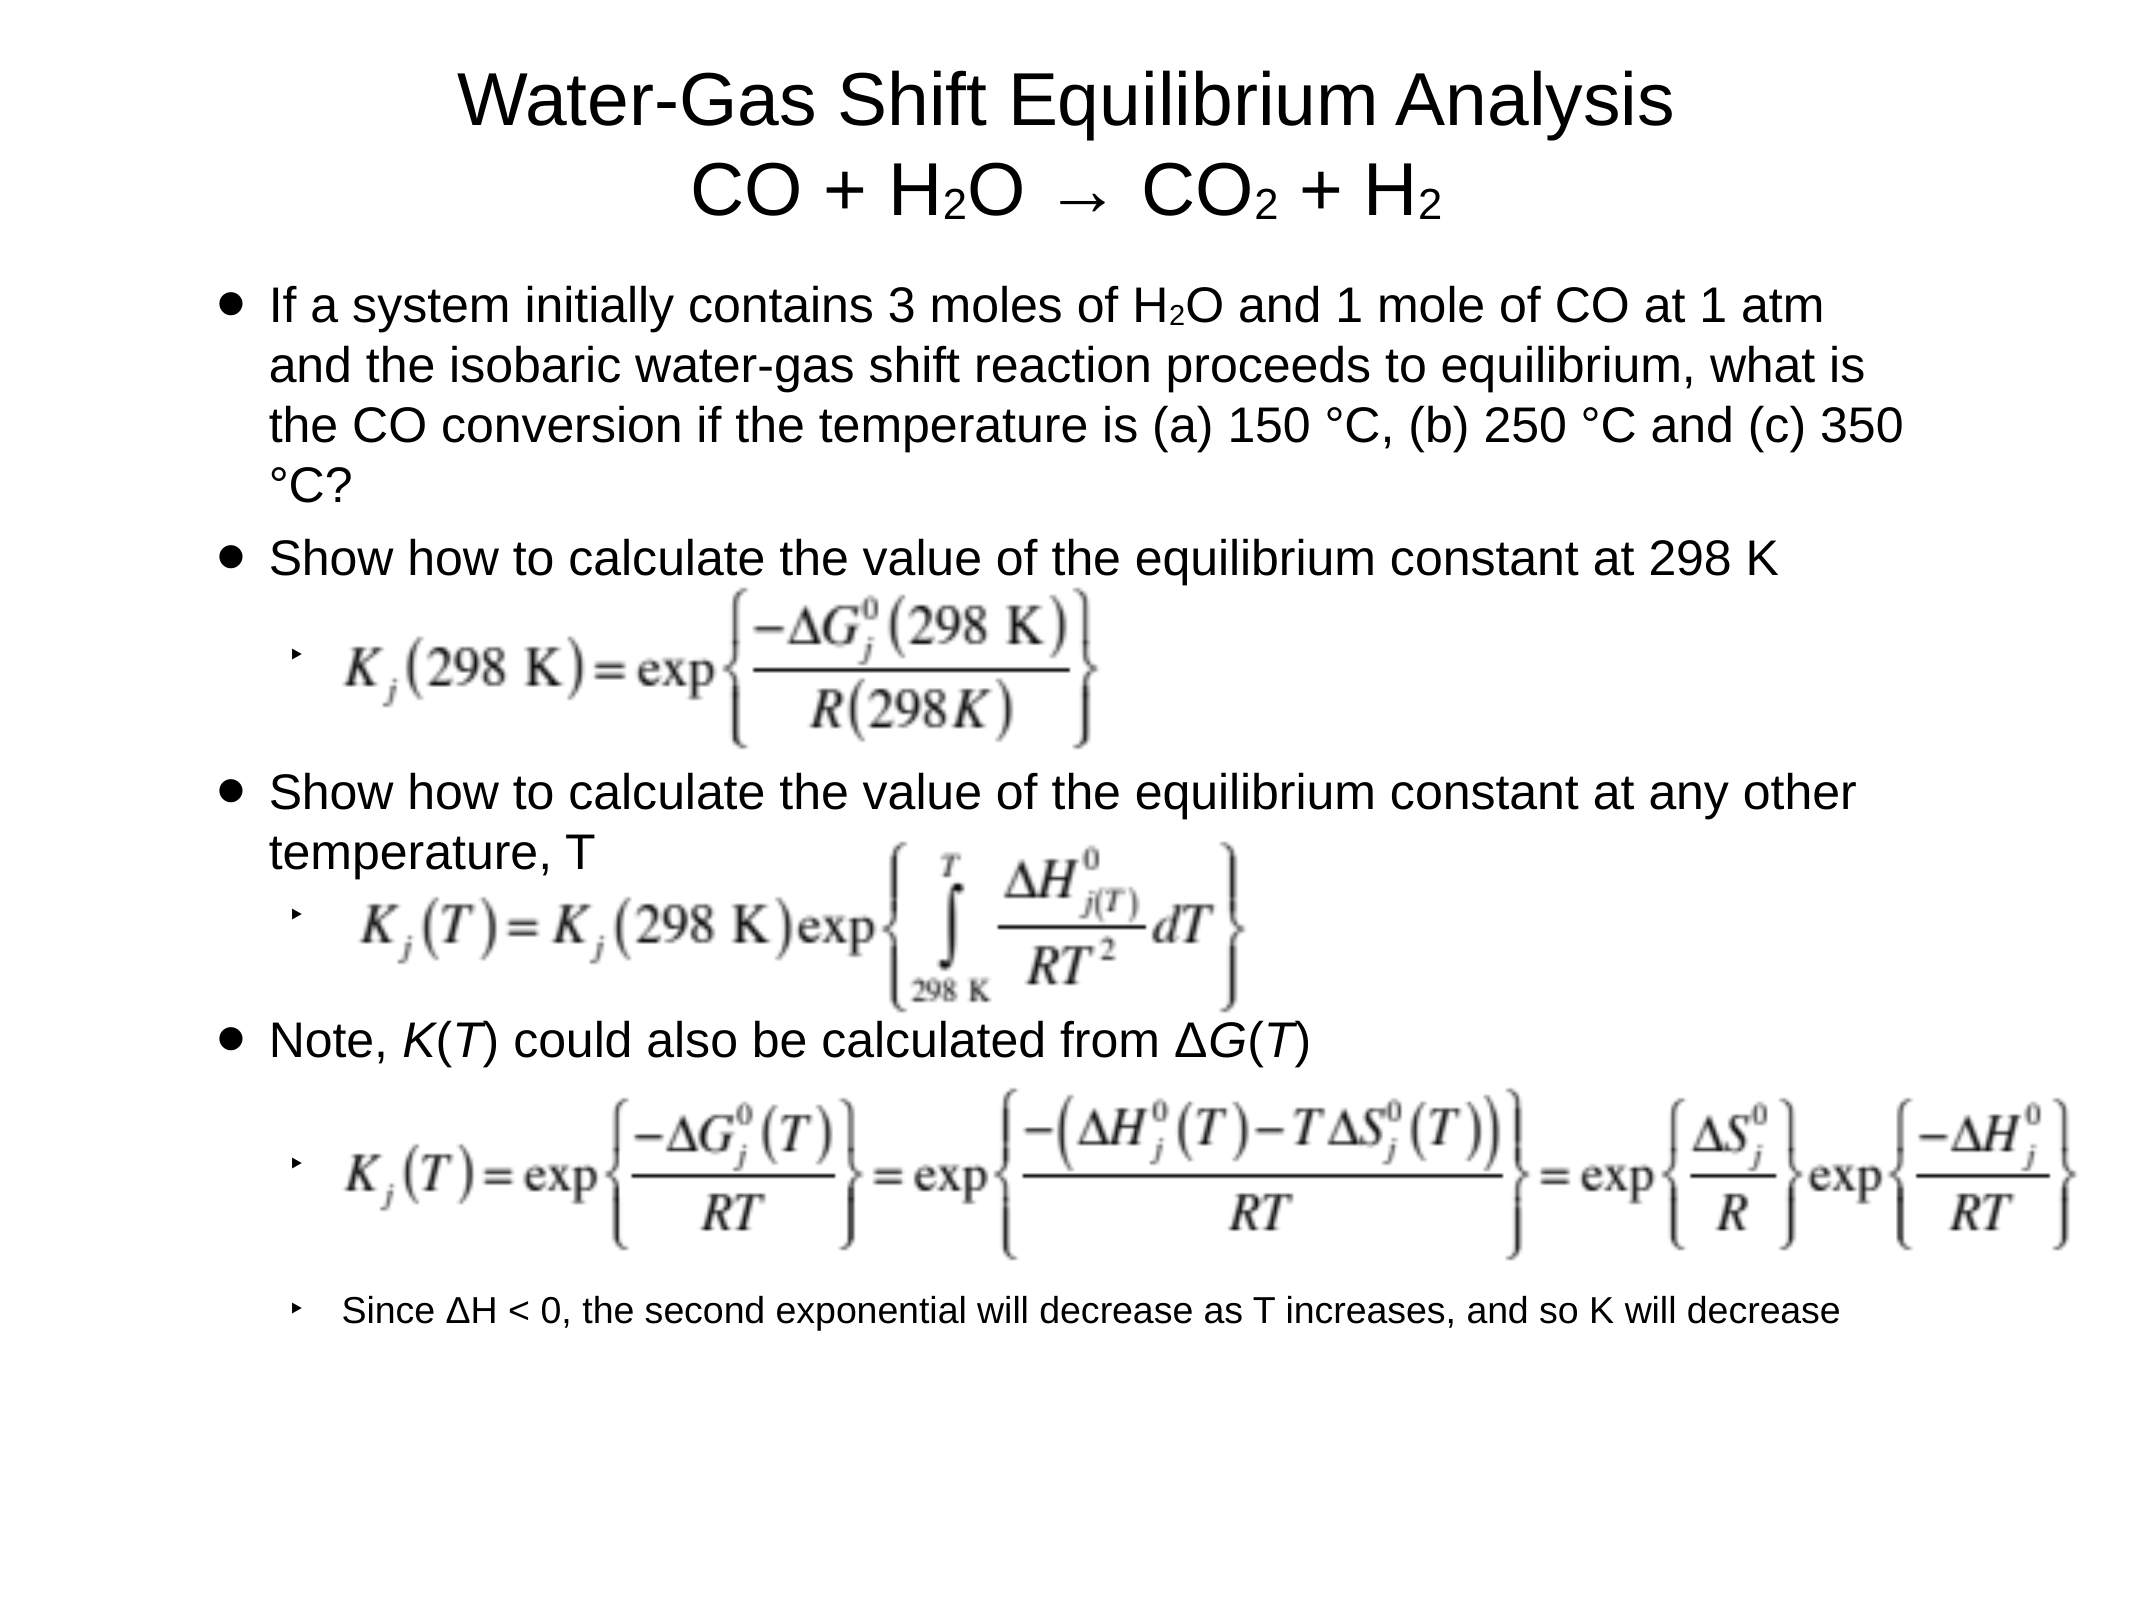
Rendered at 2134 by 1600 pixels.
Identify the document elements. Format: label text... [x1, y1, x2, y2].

title Water-Gas Shift Equilibrium Analysis CO + H2O → CO2 + H2 [208, 41, 1925, 250]
list If a system initially contains 3 moles of H2O and 1 mole of CO at 1 atm and the isobaric water-gas shift reaction proceeds to equilibrium, what is the CO conversion if the temperature is (a) 150 °C, (b) 250 °C and (c) 350 °C? Show how to calculate the value of the equilibrium constant at 298 K Show how to calculate the value of the equilibrium constant at any other temperature, T Note, K(T) could also be calculated from ΔG(T) Since ΔH < 0, the second exponential will decrease as T increases, and so K will decrease [208, 264, 1925, 1463]
picture [337, 578, 1105, 754]
picture [337, 1080, 2083, 1268]
picture [351, 833, 1248, 1021]
